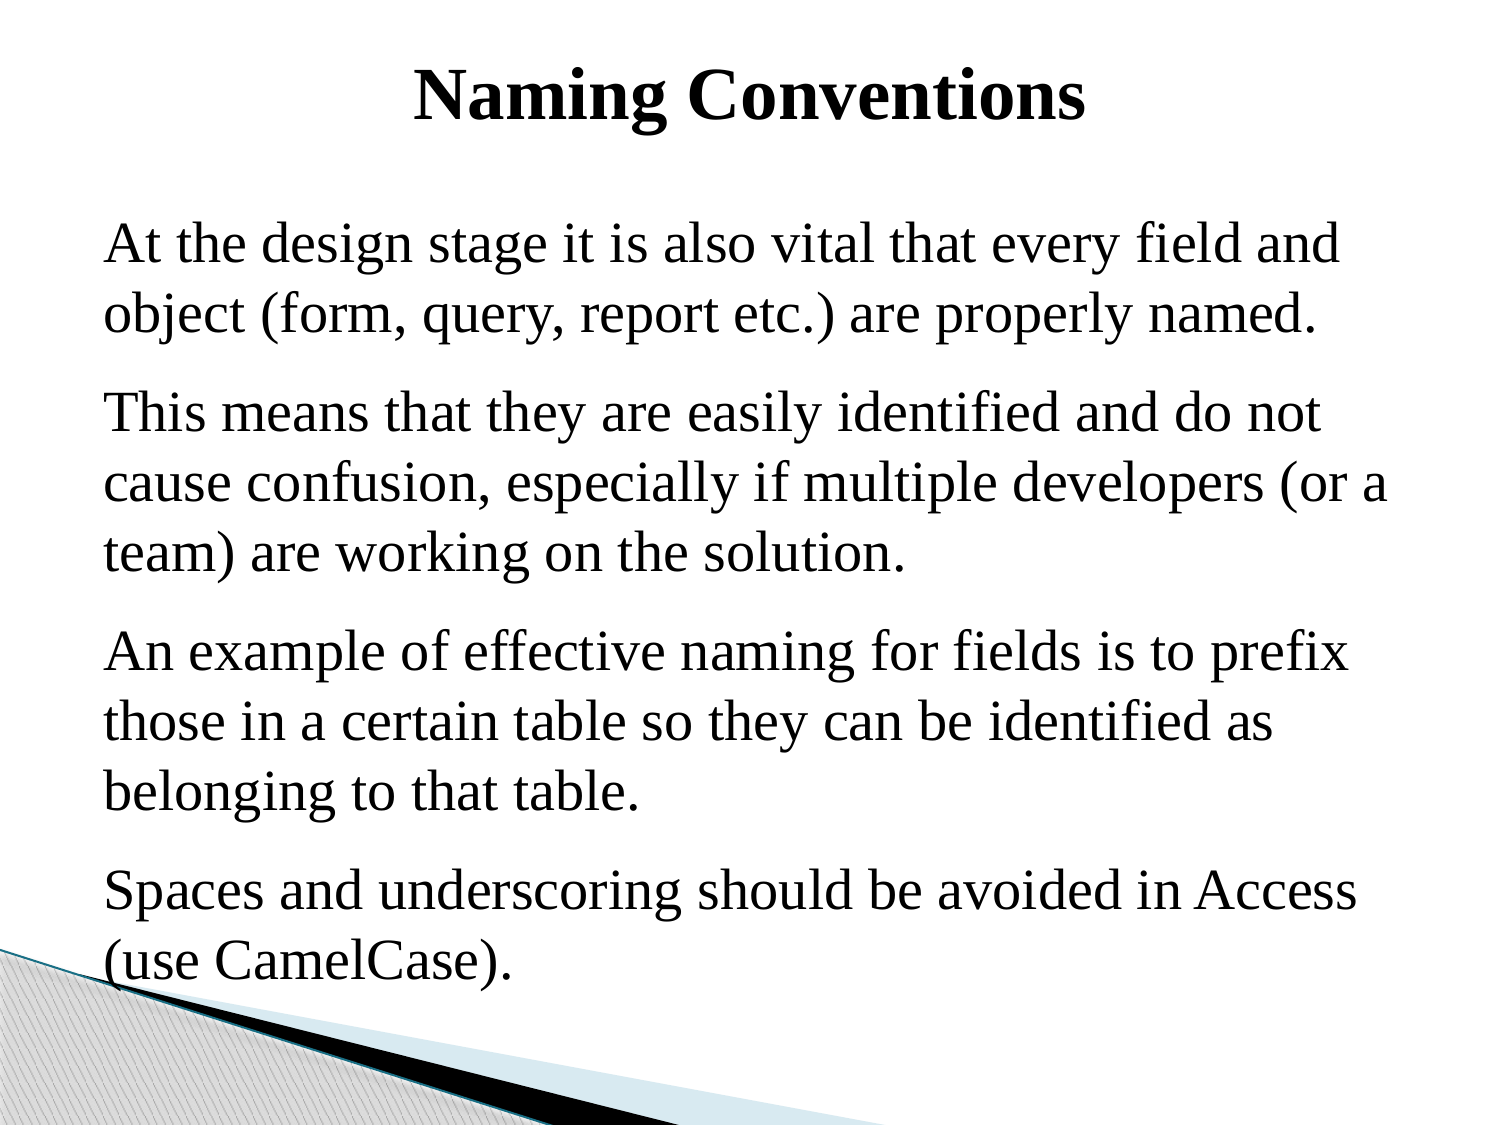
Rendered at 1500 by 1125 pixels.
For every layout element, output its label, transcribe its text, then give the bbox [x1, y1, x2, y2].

text_box Naming Conventions [41, 37, 1459, 143]
text_box At the design stage it is also vital that every field and object (form, query, report etc.) are properly named. This means that they are easily identified and do not cause confusion, especially if multiple developers (or a team) are working on the solution. An example of effective naming for fields is to prefix those in a certain table so they can be identified as belonging to that table. Spaces and underscoring should be avoided in Access (use CamelCase). [88, 196, 1436, 1112]
